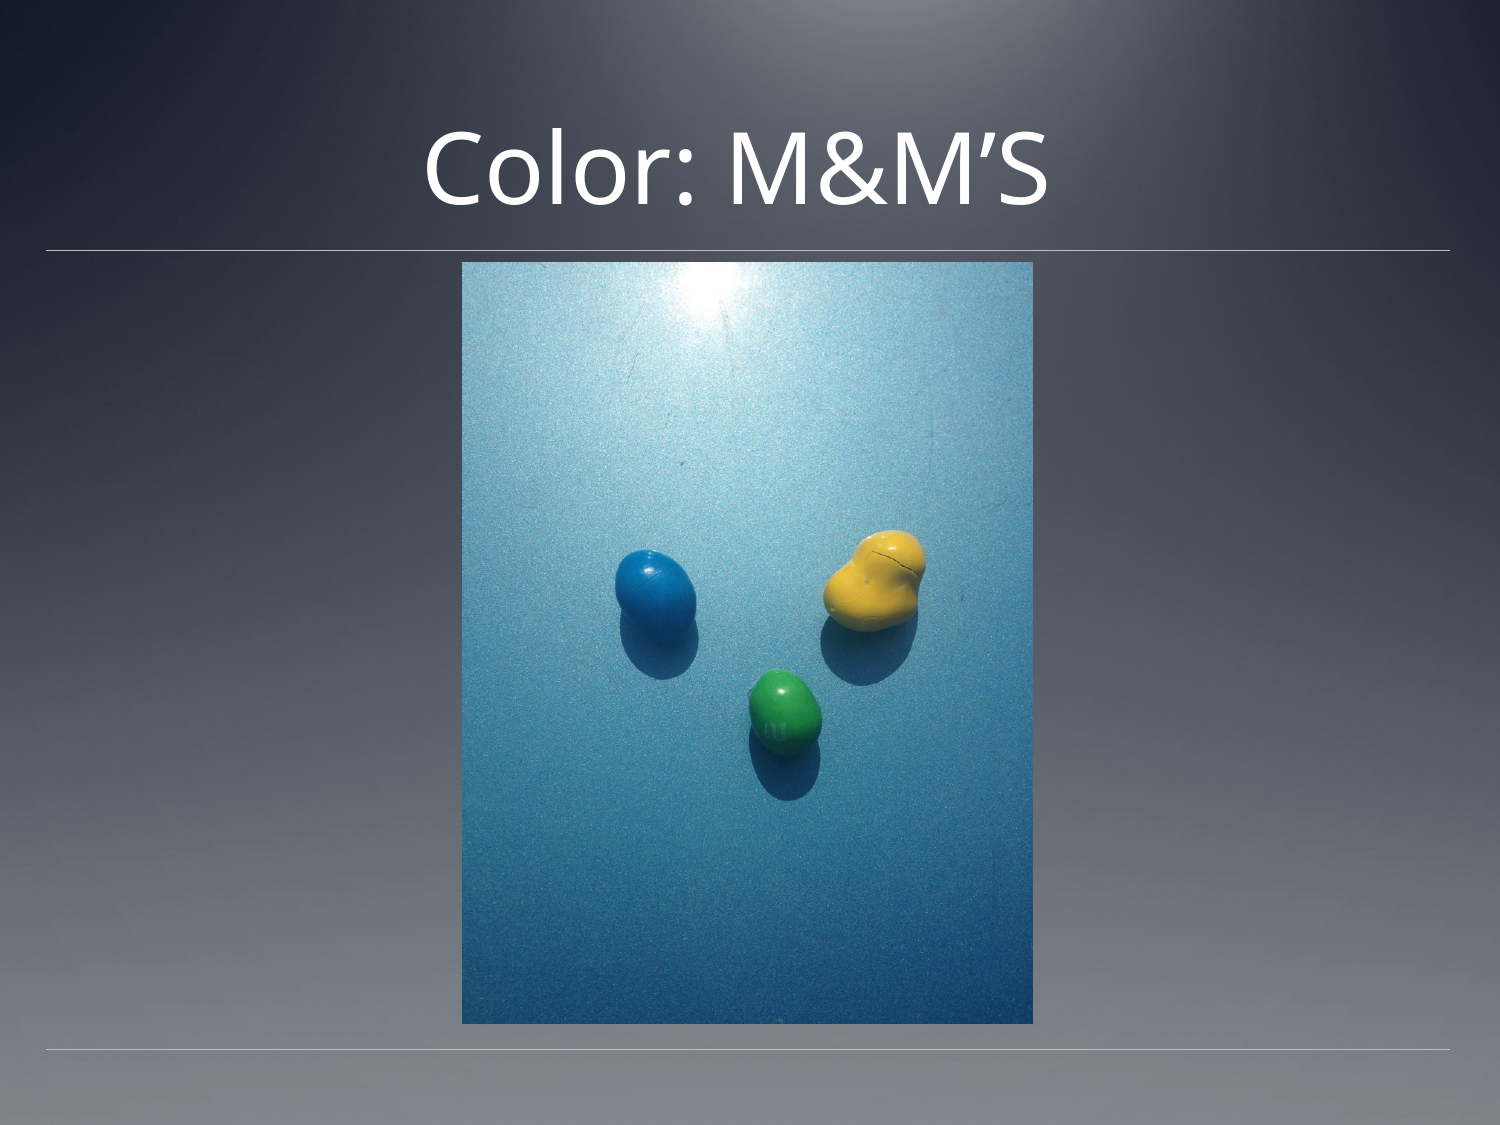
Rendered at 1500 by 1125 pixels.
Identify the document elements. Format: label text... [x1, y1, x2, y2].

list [99, 260, 1396, 1026]
title Color: M&M’S [105, 17, 1394, 233]
